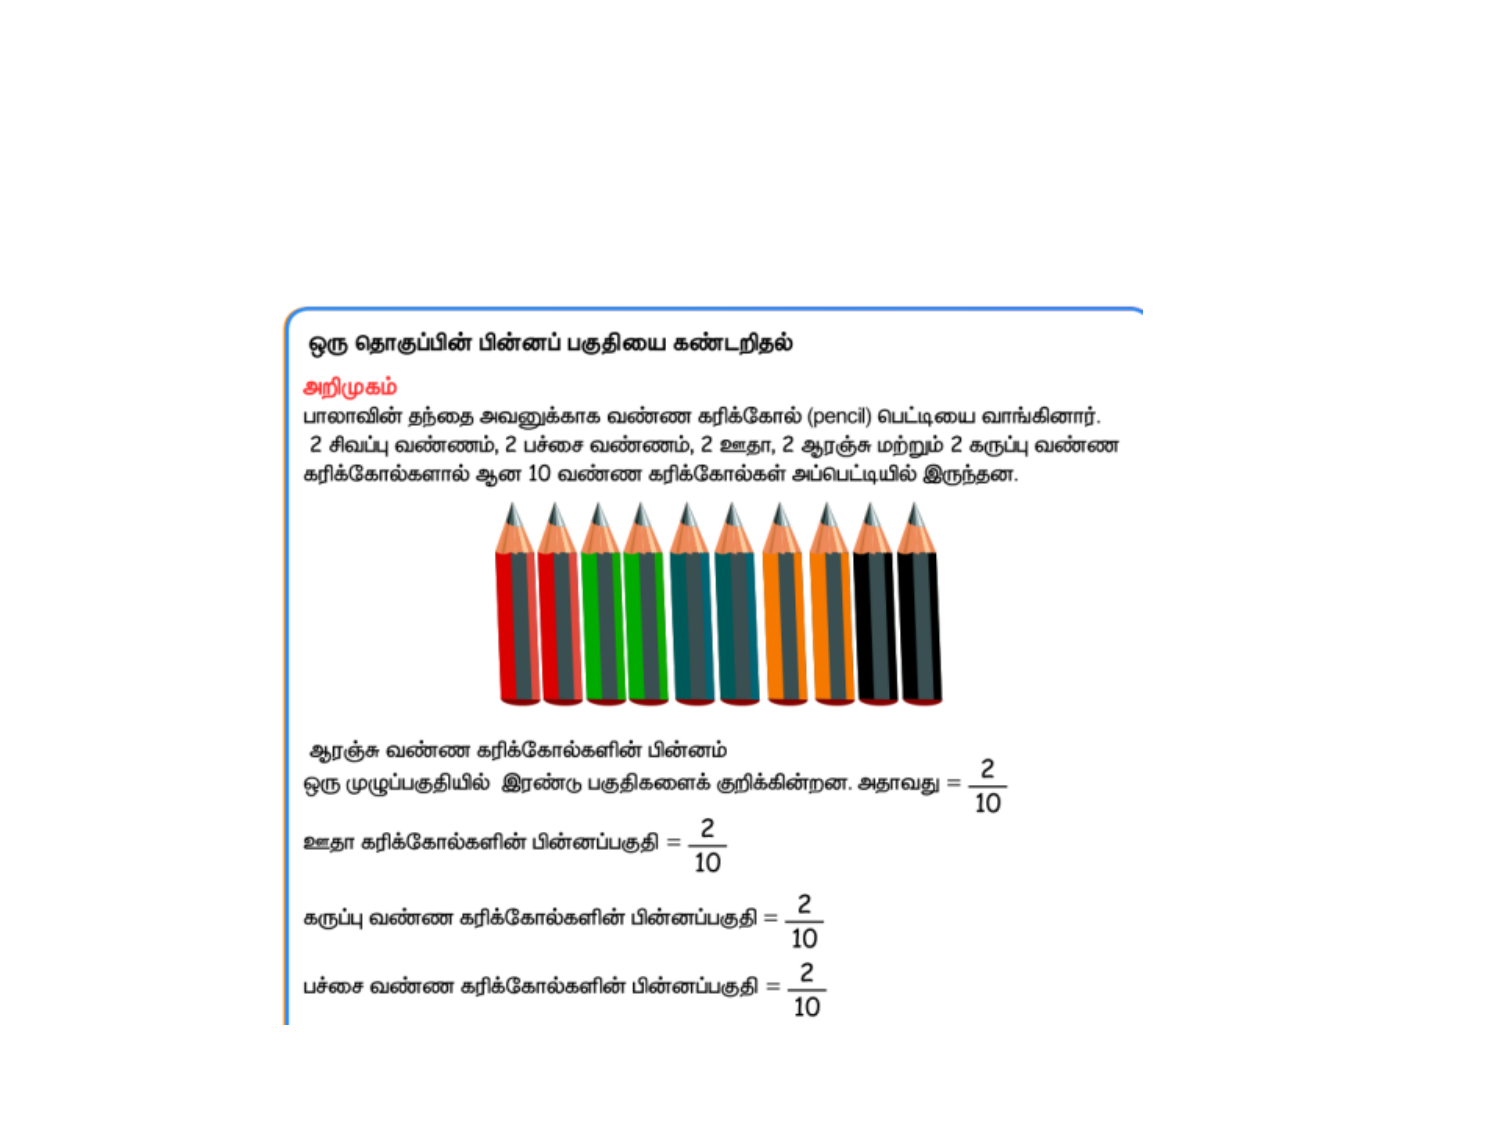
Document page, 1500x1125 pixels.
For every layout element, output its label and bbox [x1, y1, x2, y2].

picture [274, 274, 1143, 1026]
